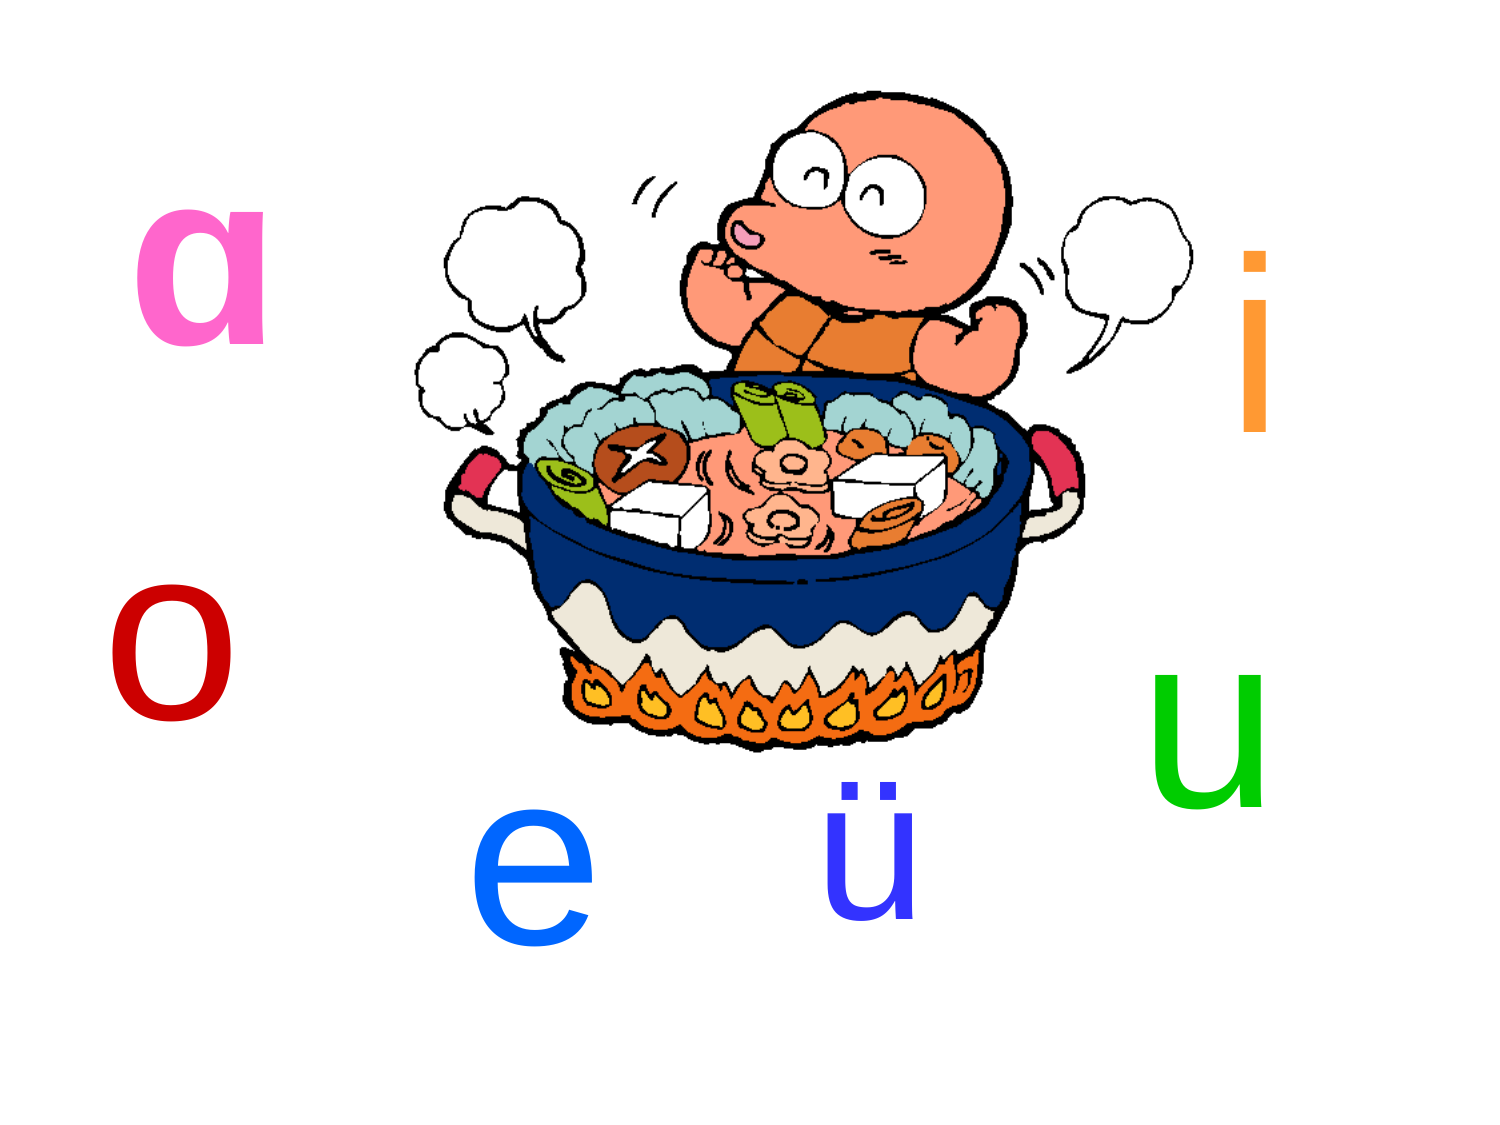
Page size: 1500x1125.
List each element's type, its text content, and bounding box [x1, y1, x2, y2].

text_box i [1212, 174, 1500, 490]
text_box u [1125, 549, 1400, 865]
text_box e [450, 767, 775, 1003]
text_box ɑ [112, 87, 410, 403]
text_box ü [799, 767, 1175, 968]
picture [412, 87, 1201, 759]
text_box o [87, 462, 413, 778]
